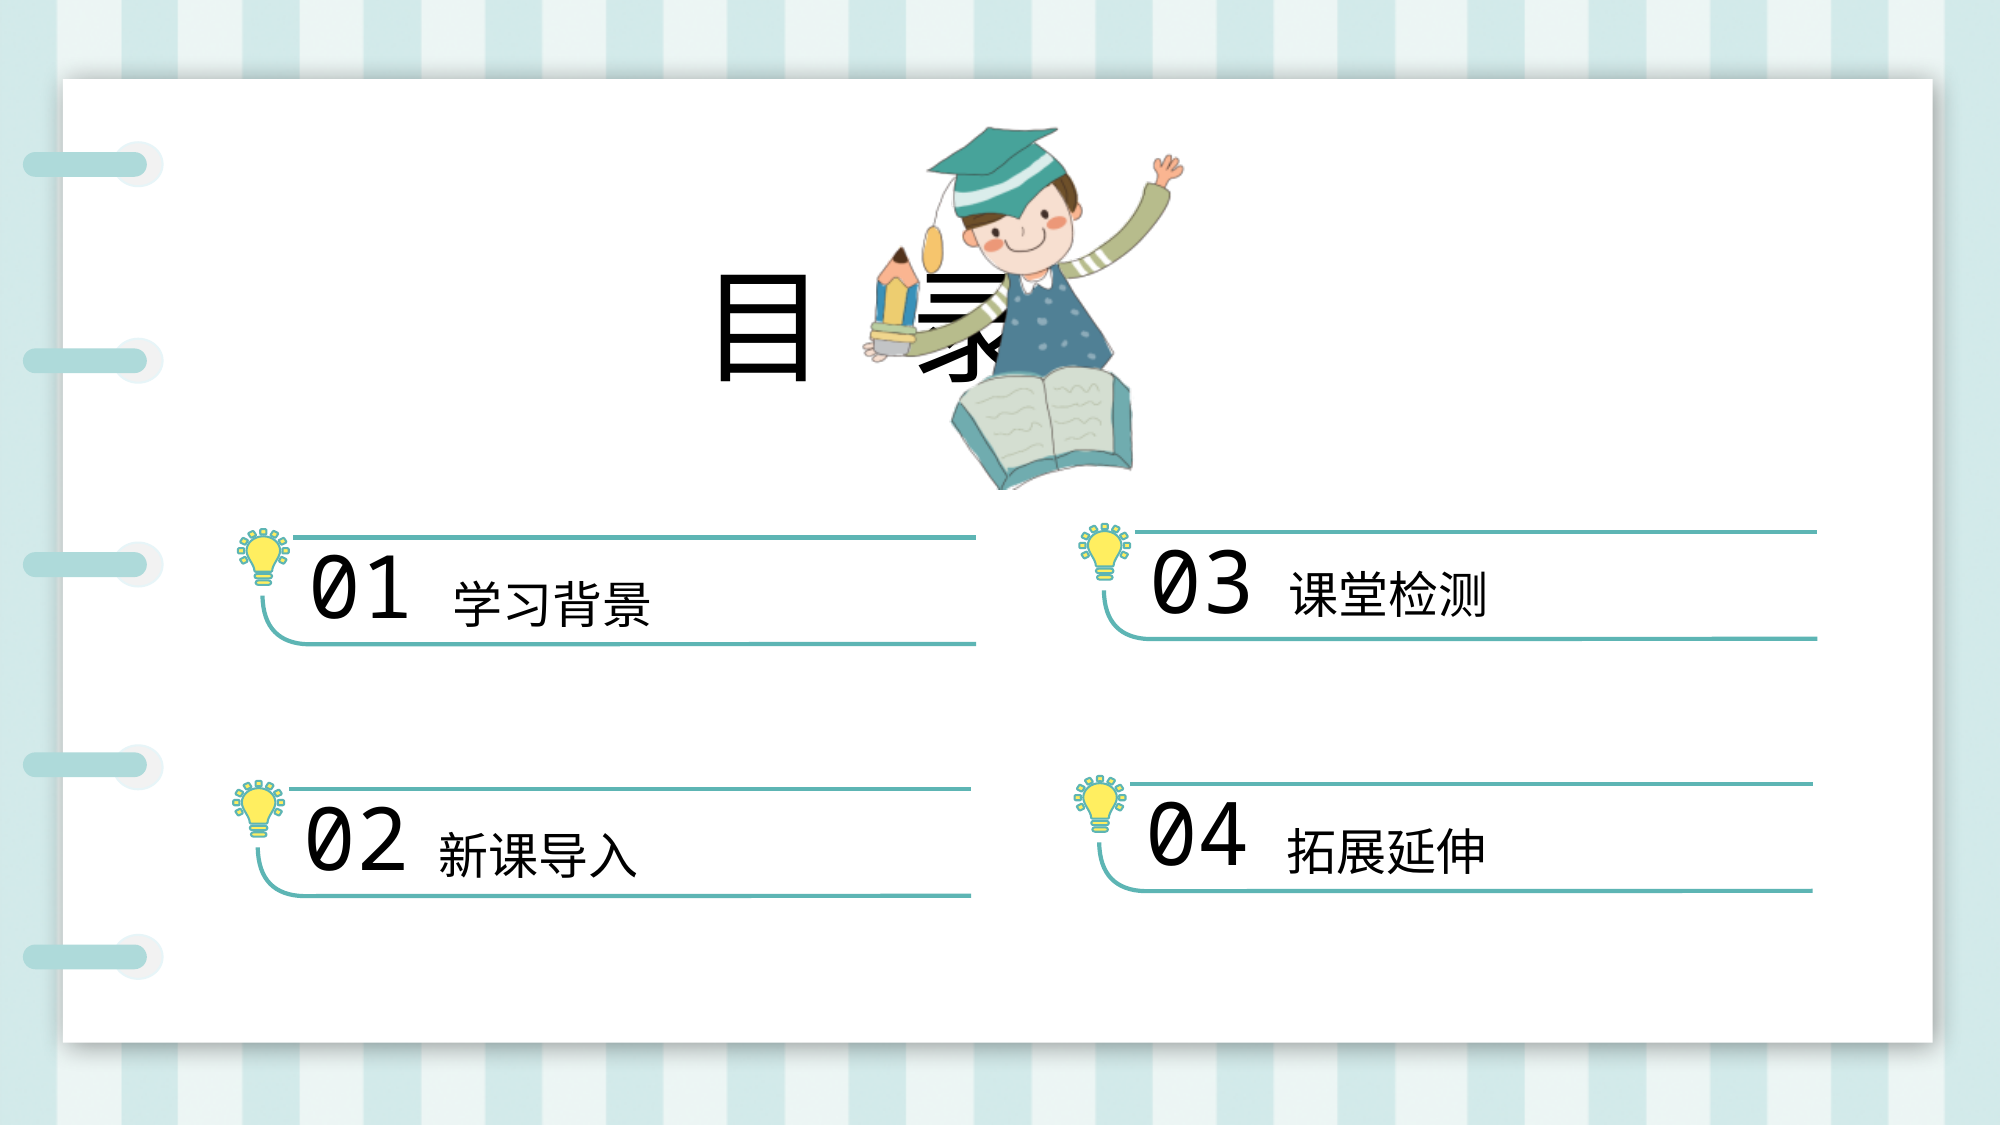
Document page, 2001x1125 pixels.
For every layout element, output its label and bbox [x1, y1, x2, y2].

text_box [62, 79, 1933, 1043]
text_box [237, 523, 976, 645]
text_box [1074, 770, 1813, 892]
picture [0, 0, 2000, 1125]
text_box [233, 775, 971, 897]
text_box [1079, 518, 1818, 640]
